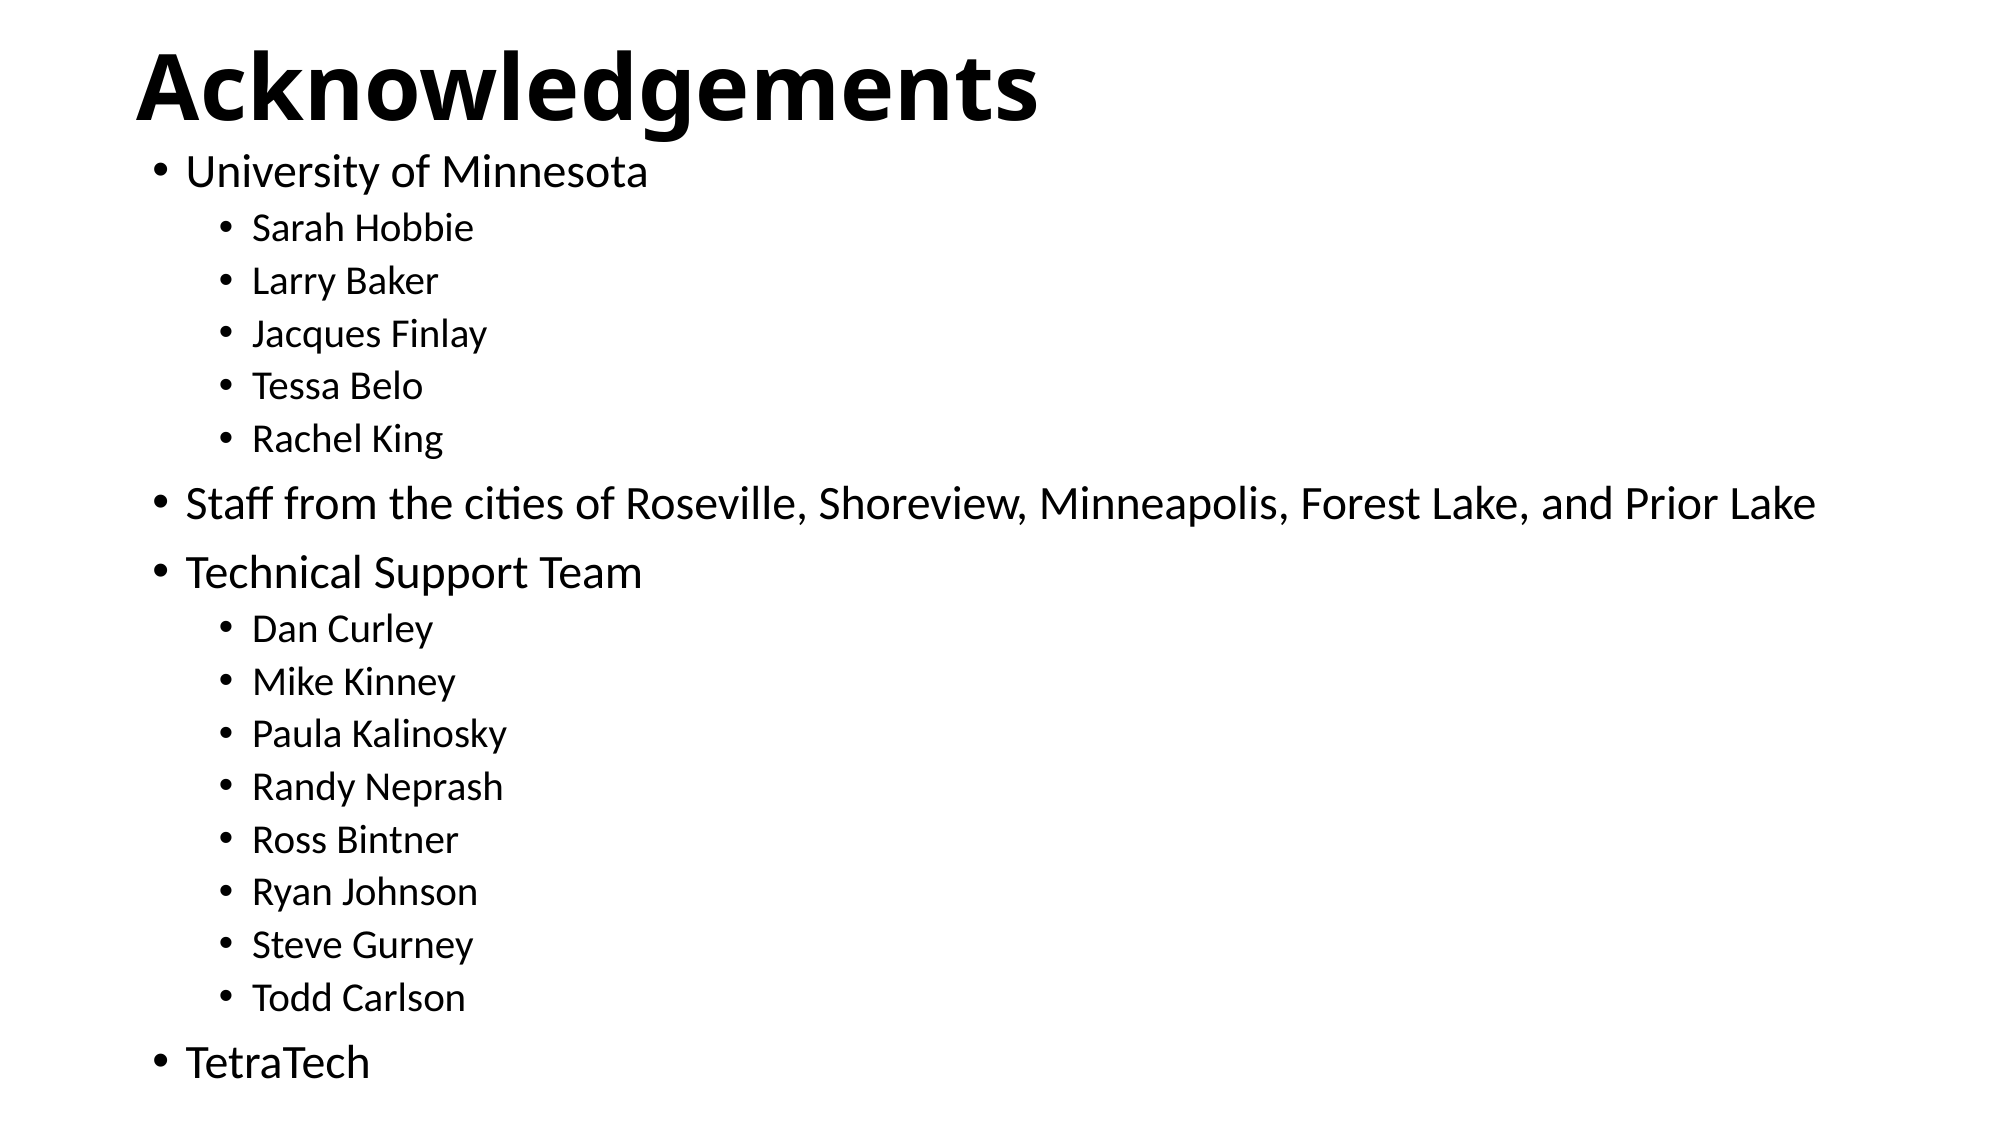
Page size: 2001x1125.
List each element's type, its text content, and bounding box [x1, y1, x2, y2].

title Acknowledgements [121, 24, 1847, 156]
list University of Minnesota Sarah Hobbie Larry Baker Jacques Finlay Tessa Belo Rachel King Staff from the cities of Roseville, Shoreview, Minneapolis, Forest Lake, and Prior Lake Technical Support Team Dan Curley Mike Kinney Paula Kalinosky Randy Neprash Ross Bintner Ryan Johnson Steve Gurney Todd Carlson TetraTech [137, 139, 1863, 1097]
